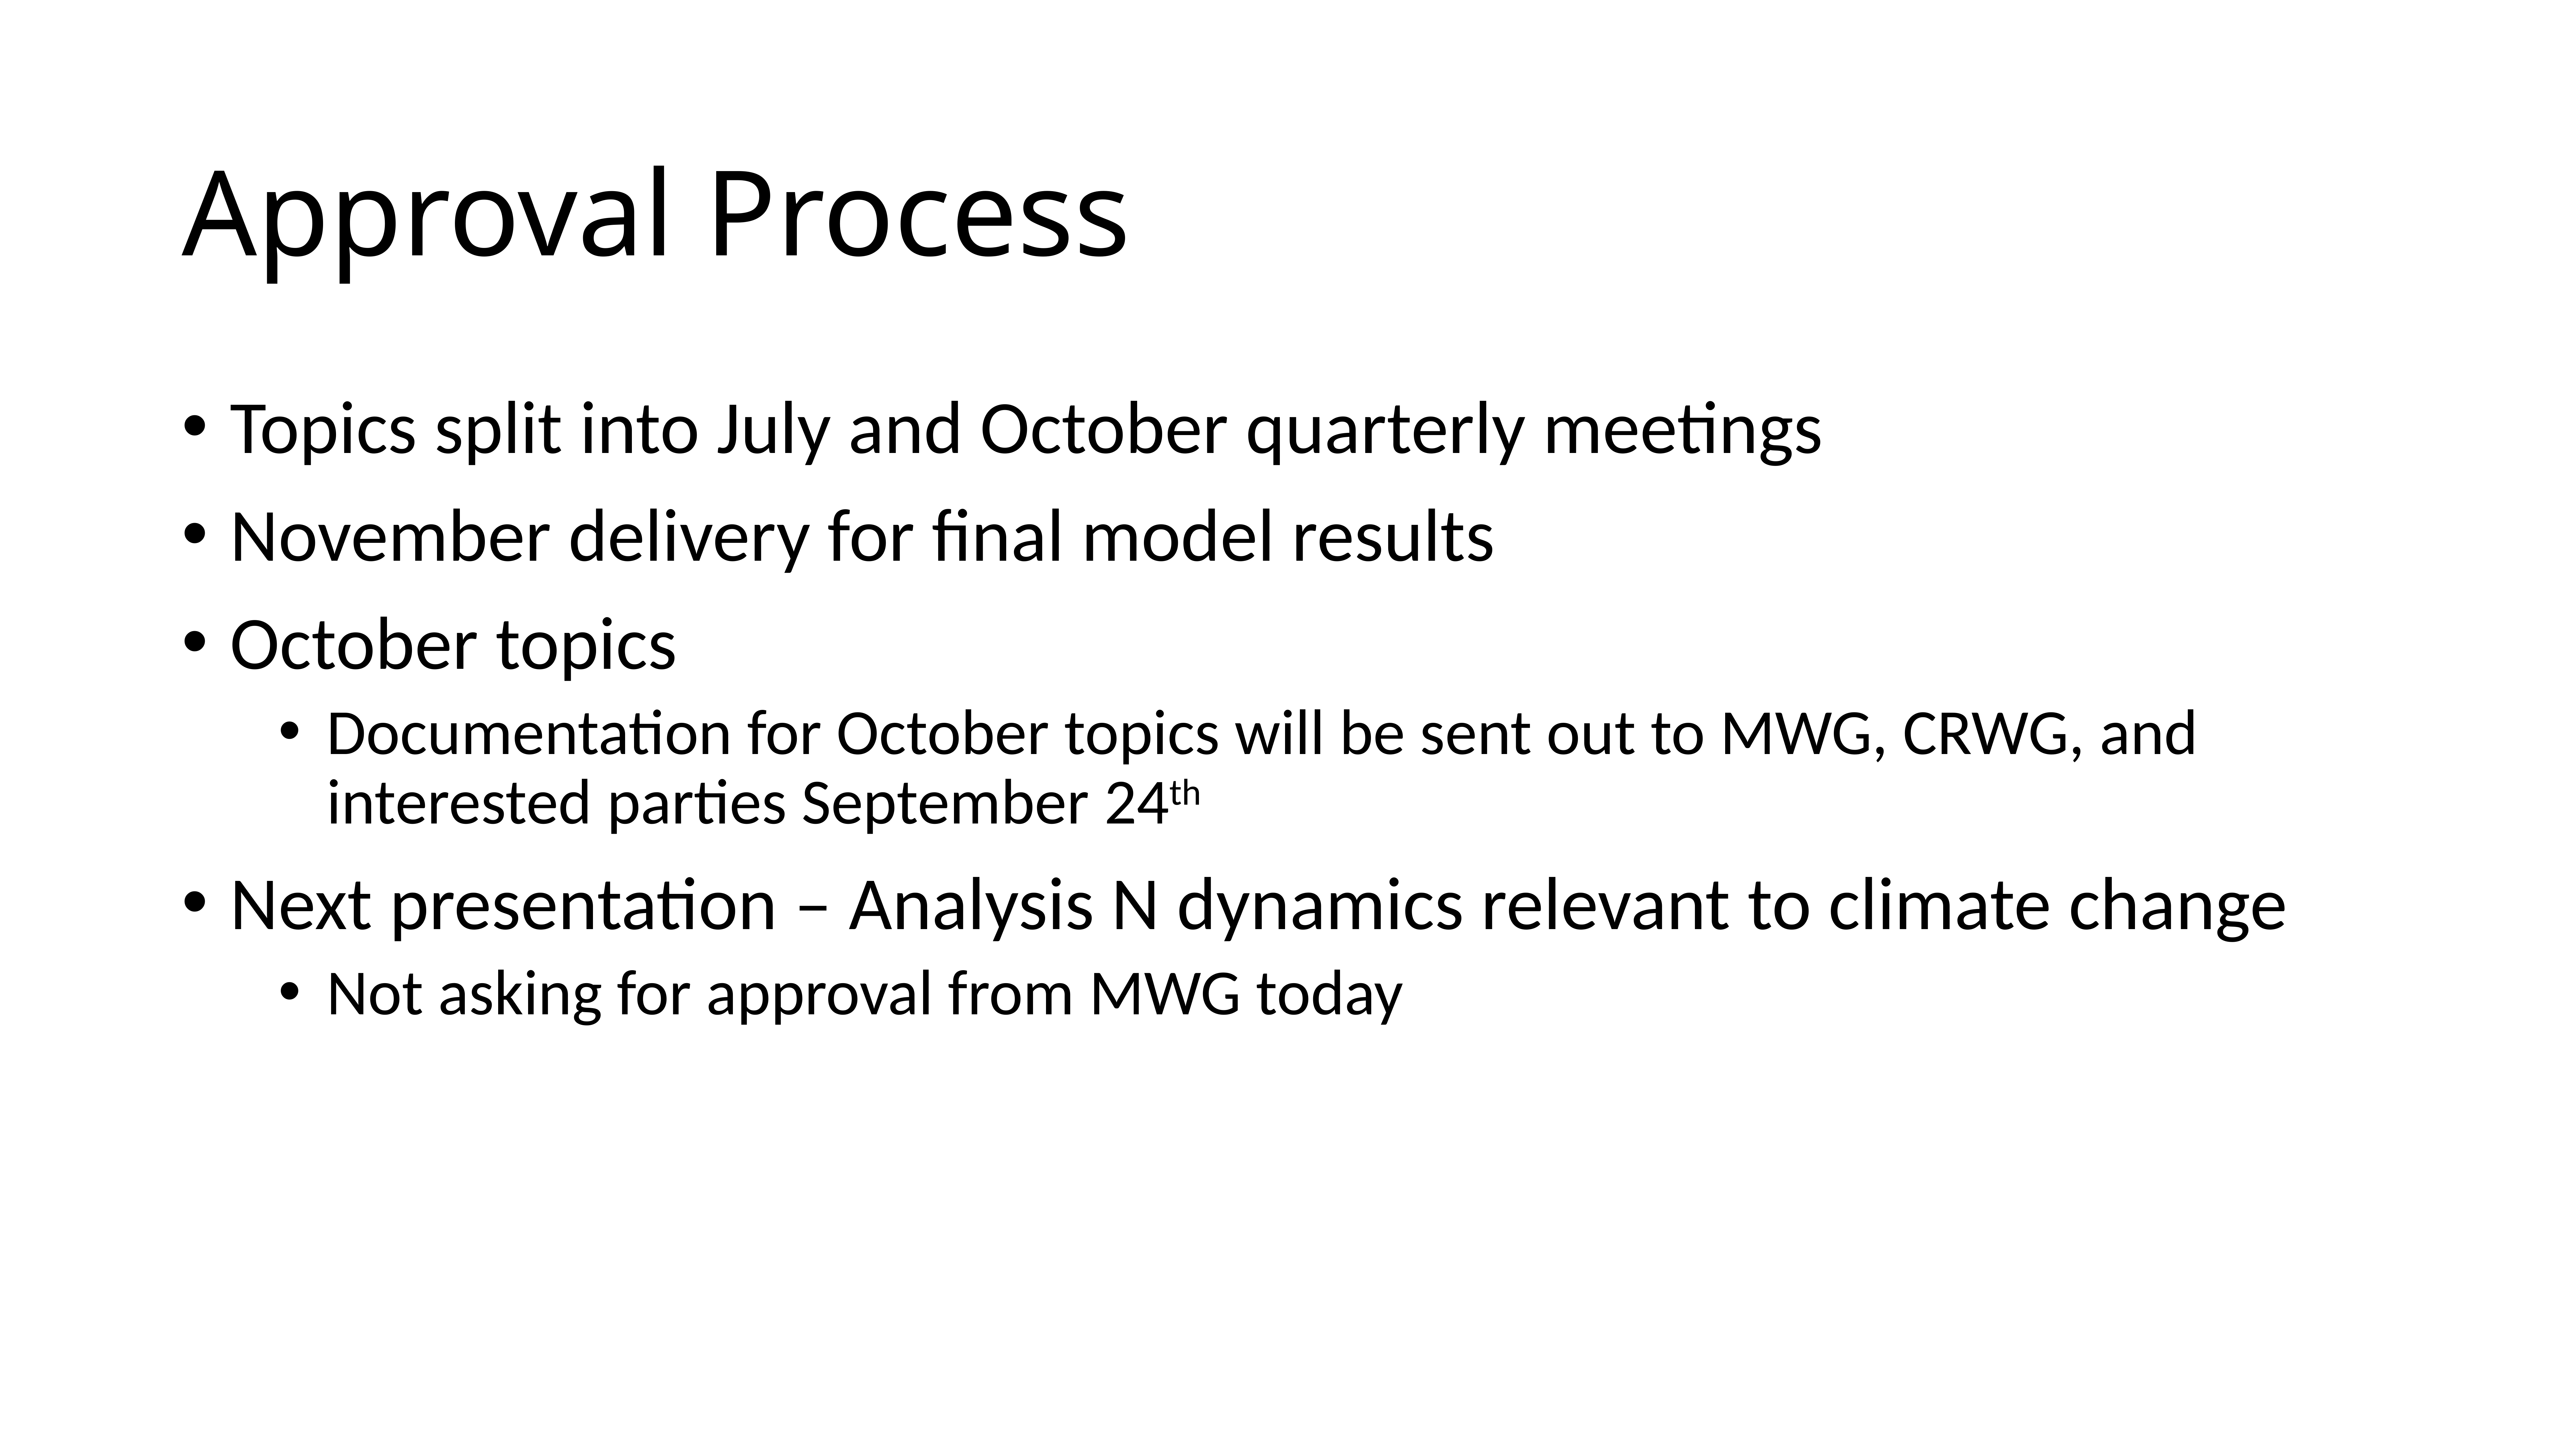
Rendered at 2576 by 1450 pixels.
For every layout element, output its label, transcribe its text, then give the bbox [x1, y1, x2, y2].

title Approval Process [177, 77, 2399, 358]
list Topics split into July and October quarterly meetings November delivery for final model results October topics Documentation for October topics will be sent out to MWG, CRWG, and interested parties September 24th Next presentation – Analysis N dynamics relevant to climate change Not asking for approval from MWG today [177, 386, 2399, 1306]
